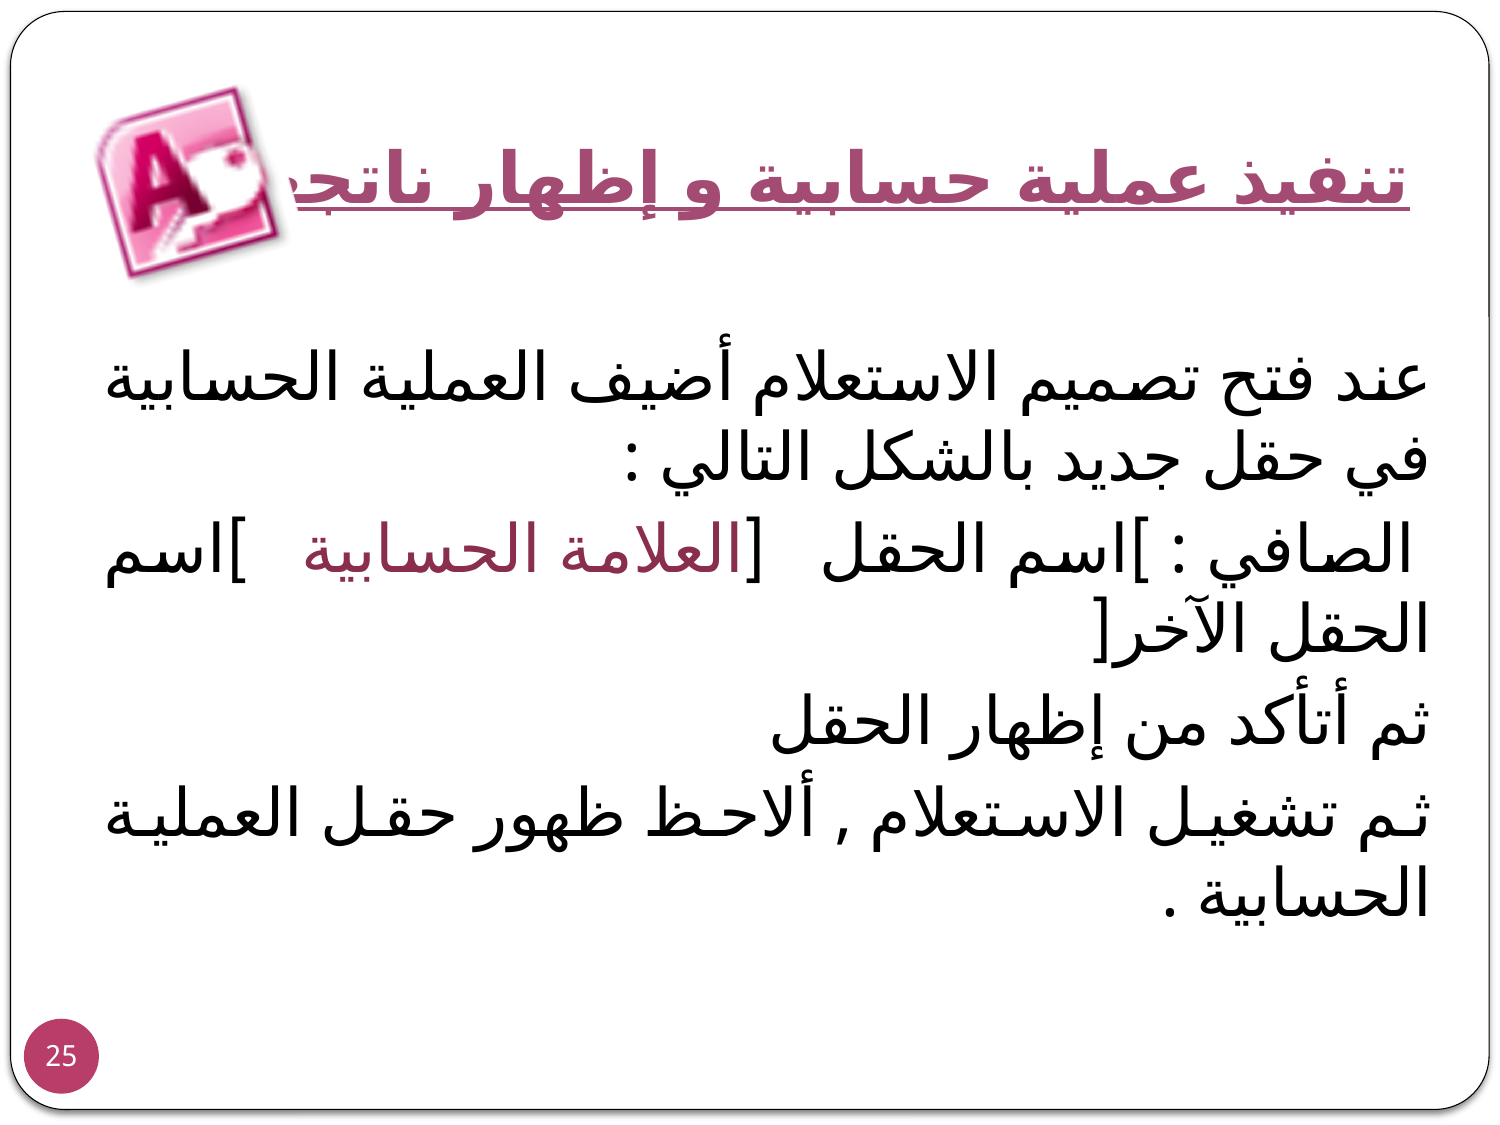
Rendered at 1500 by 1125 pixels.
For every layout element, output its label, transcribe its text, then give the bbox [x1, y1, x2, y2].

slide_number 25 [23, 1018, 99, 1094]
picture [55, 57, 313, 325]
list عند فتح تصميم الاستعلام أضيف العملية الحسابية في حقل جديد بالشكل التالي : الصافي : ]اسم الحقل [العلامة الحسابية ]اسم الحقل الآخر[ ثم أتأكد من إظهار الحقل ثم تشغيل الاستعلام , ألاحظ ظهور حقل العملية الحسابية . [88, 326, 1447, 1022]
title تنفيذ عملية حسابية و إظهار ناتجها : [150, 45, 1425, 233]
